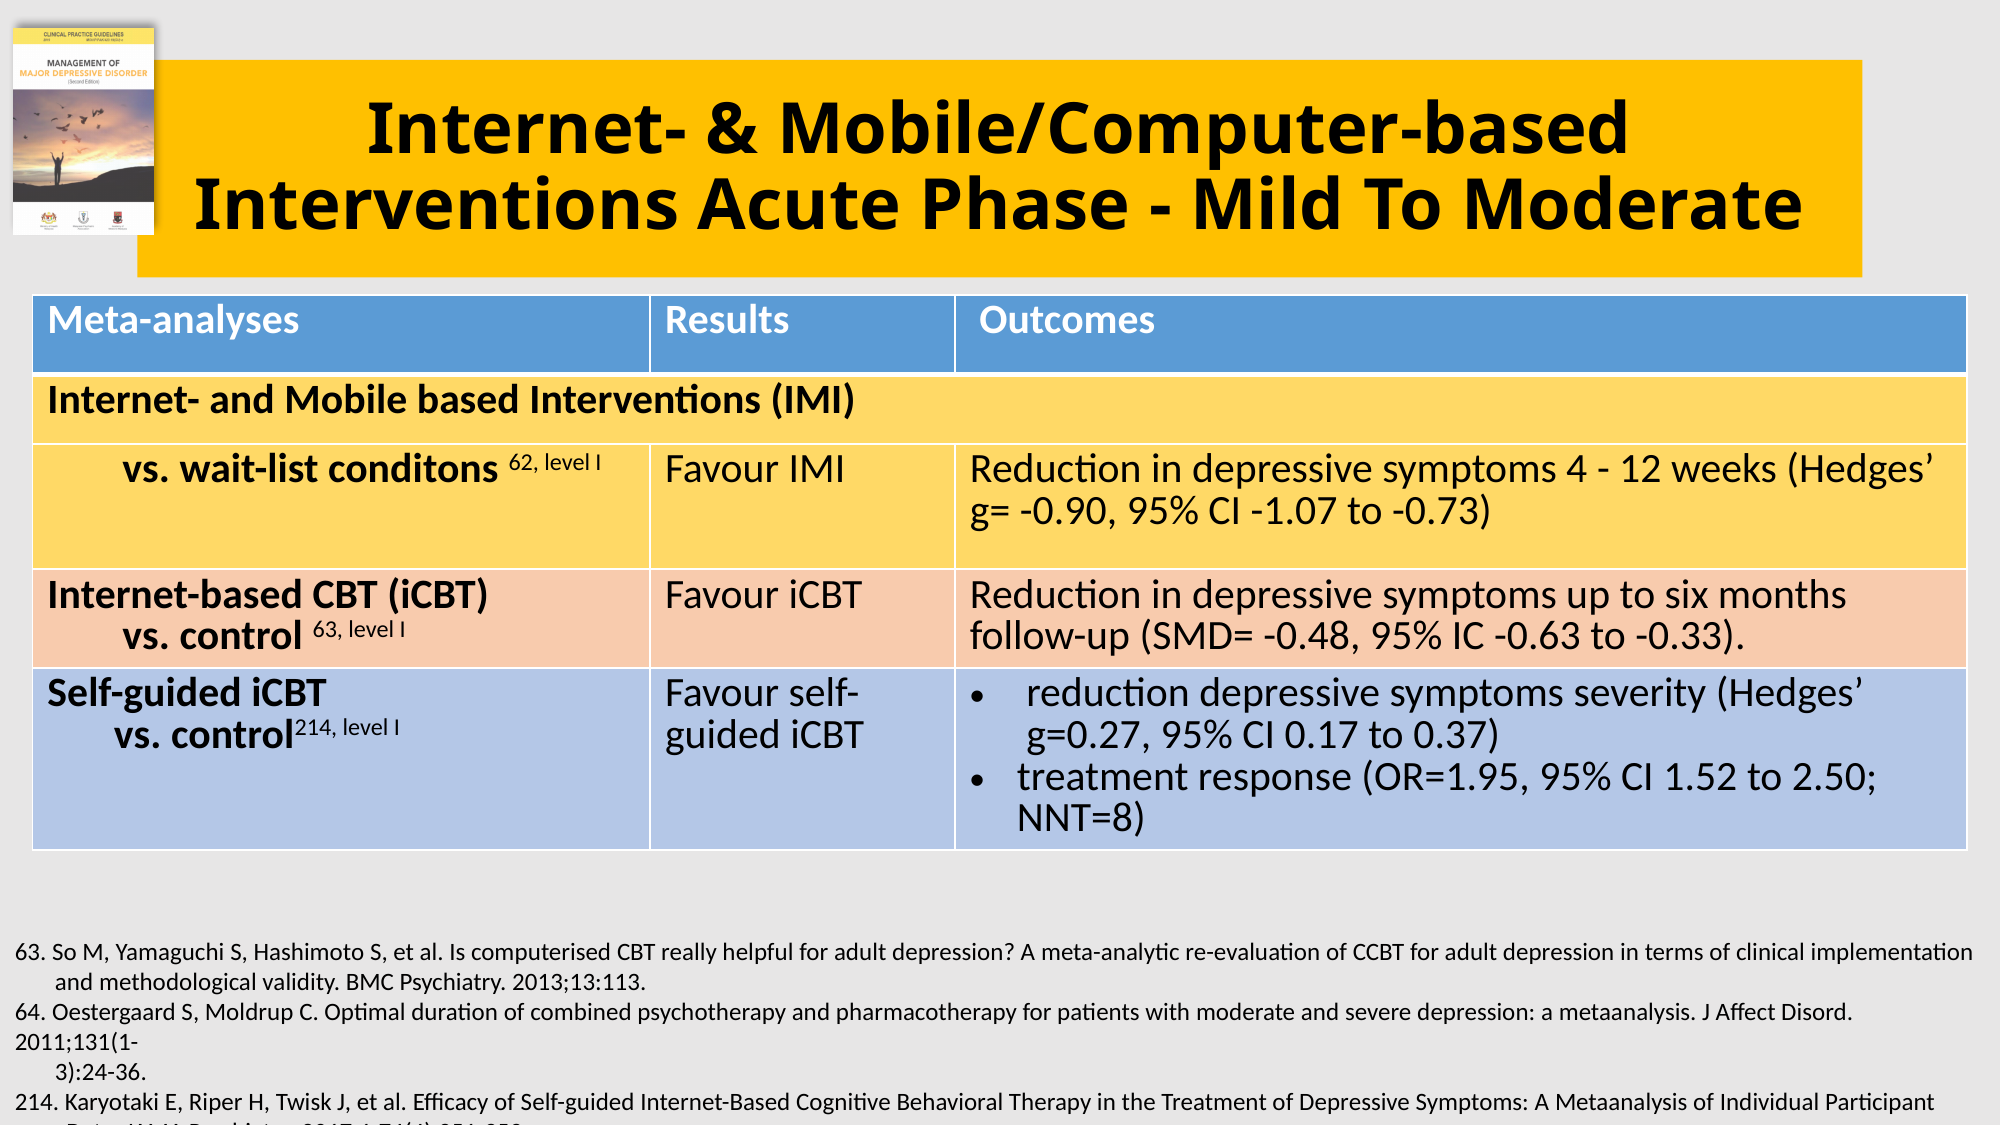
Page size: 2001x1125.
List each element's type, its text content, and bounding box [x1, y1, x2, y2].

table_cell Self-guided iCBT vs. control214, level I [33, 669, 649, 849]
table_cell Favour iCBT [651, 570, 954, 667]
table_header Results [651, 296, 954, 372]
table_cell Favour IMI [651, 445, 954, 568]
table_header Outcomes [956, 296, 1966, 372]
table_cell Reduction in depressive symptoms 4 - 12 weeks (Hedges’ g= -0.90, 95% CI -1.07 to -0.73) [956, 445, 1966, 568]
table_cell Internet- and Mobile based Interventions (IMI) [33, 377, 1966, 443]
table_cell Reduction in depressive symptoms up to six months follow-up (SMD= -0.48, 95% IC -0.63 to -0.33). [956, 570, 1966, 667]
table_header Meta-analyses [33, 296, 649, 372]
table_cell Favour self-guided iCBT [651, 669, 954, 849]
text_box 63. So M, Yamaguchi S, Hashimoto S, et al. Is computerised CBT really helpful for adult depression? A meta-analytic re-evaluation of CCBT for adult depression in terms of clinical implementation and methodological validity. BMC Psychiatry. 2013;13:113. 64. Oestergaard S, Moldrup C. Optimal duration of combined psychotherapy and pharmacotherapy for patients with moderate and severe depression: a metaanalysis. J Affect Disord. 2011;131(1- 3):24-36. 214. Karyotaki E, Riper H, Twisk J, et al. Efficacy of Self-guided Internet-Based Cognitive Behavioral Therapy in the Treatment of Depressive Symptoms: A Metaanalysis of Individual Participant Data. JAMA Psychiatry. 2017:1;74(4):351-359. [0, 928, 2000, 1125]
table_cell reduction depressive symptoms severity (Hedges’ g=0.27, 95% CI 0.17 to 0.37) treatment response (OR=1.95, 95% CI 1.52 to 2.50; NNT=8) [956, 669, 1966, 849]
title Internet- & Mobile/Computer-based Interventions Acute Phase - Mild To Moderate [137, 59, 1863, 278]
picture [13, 28, 154, 235]
table_cell Internet-based CBT (iCBT) vs. control 63, level I [33, 570, 649, 667]
table_cell vs. wait-list conditons 62, level I [33, 445, 649, 568]
